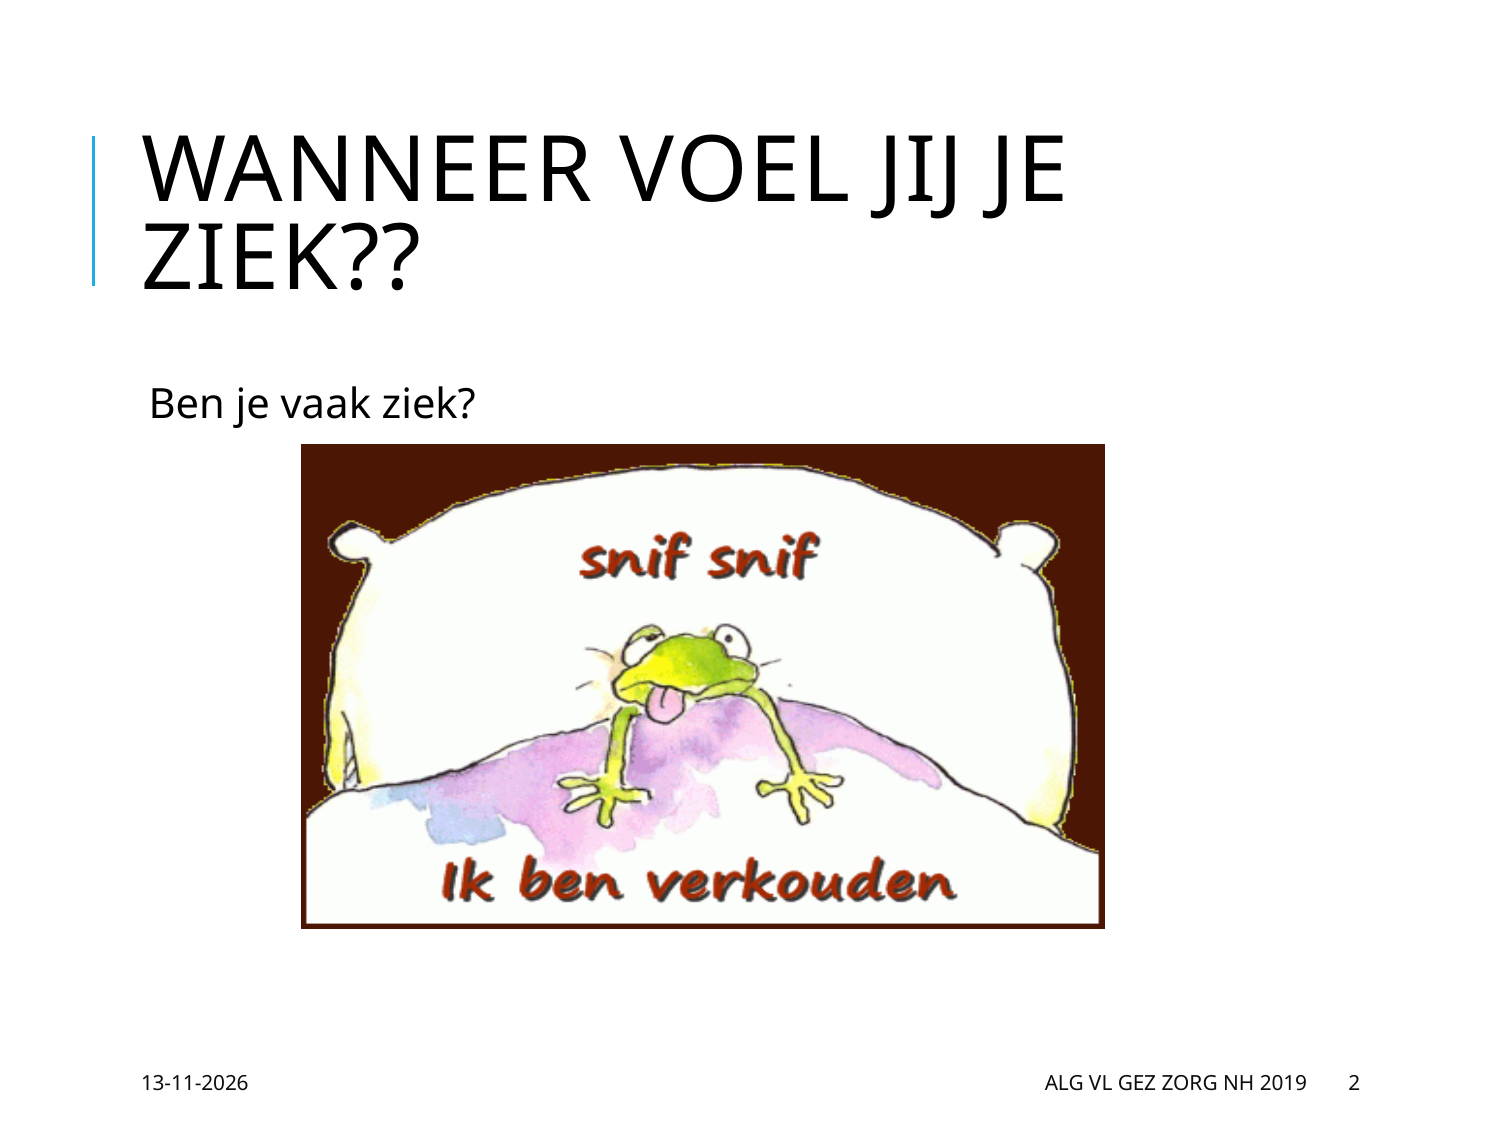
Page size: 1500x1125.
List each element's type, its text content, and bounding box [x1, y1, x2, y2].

picture [300, 444, 1105, 929]
title Wanneer voel jij je ziek?? [126, 96, 1322, 342]
slide_number 2 [1333, 1061, 1454, 1107]
footer Alg VL gez zorg NH 2019 [595, 1061, 1322, 1107]
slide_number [126, 1061, 392, 1107]
list Ben je vaak ziek? [126, 375, 1322, 1035]
